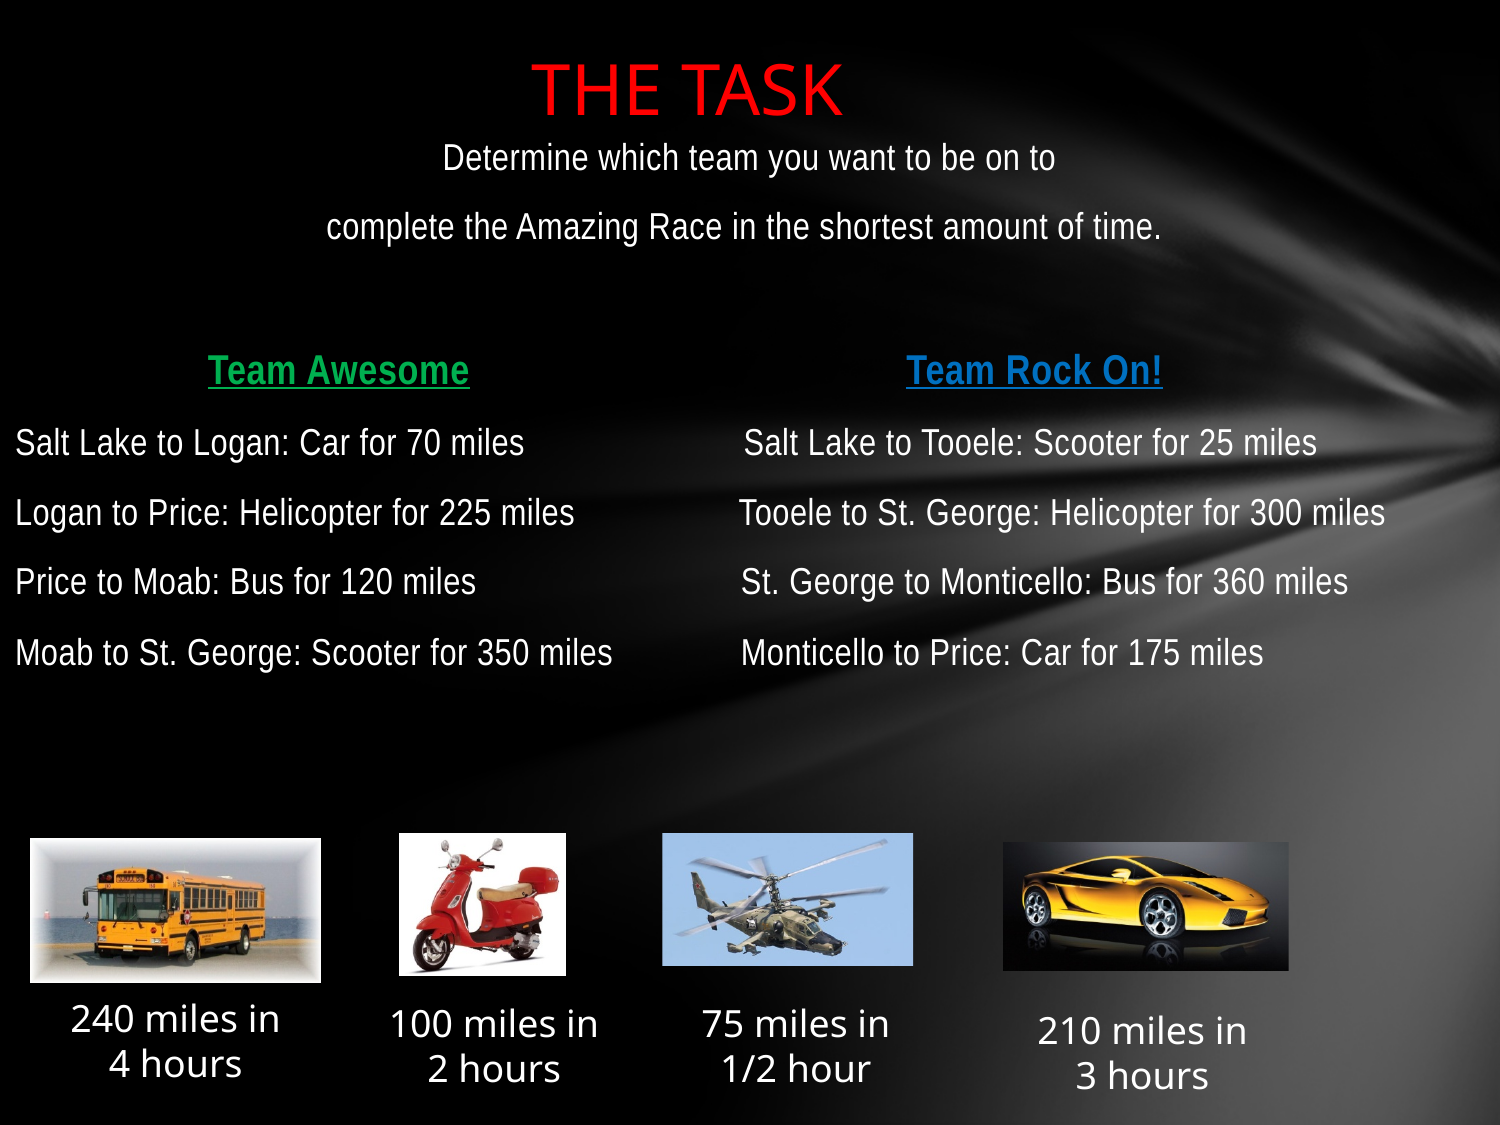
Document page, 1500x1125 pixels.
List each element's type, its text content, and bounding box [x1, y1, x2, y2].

text_box 210 miles in 3 hours [1014, 1000, 1271, 1105]
text_box 100 miles in 2 hours [365, 992, 623, 1098]
picture [1002, 842, 1289, 971]
text_box 75 miles in 1/2 hour [667, 992, 925, 1098]
title THE TASK [57, 37, 1318, 138]
text_box 240 miles in 4 hours [47, 996, 304, 1093]
picture [662, 832, 914, 966]
list Determine which team you want to be on to complete the Amazing Race in the shortest amount of time. Team Awesome Team Rock On! Salt Lake to Logan: Car for 70 miles Salt Lake to Tooele: Scooter for 25 miles Logan to Price: Helicopter for 225 miles Tooele to St. George: Helicopter for 300 miles Price to Moab: Bus for 120 miles St. George to Monticello: Bus for 360 miles Moab to St. George: Scooter for 350 miles Monticello to Price: Car for 175 miles [0, 125, 1500, 1015]
picture [399, 833, 566, 977]
picture [30, 838, 321, 983]
